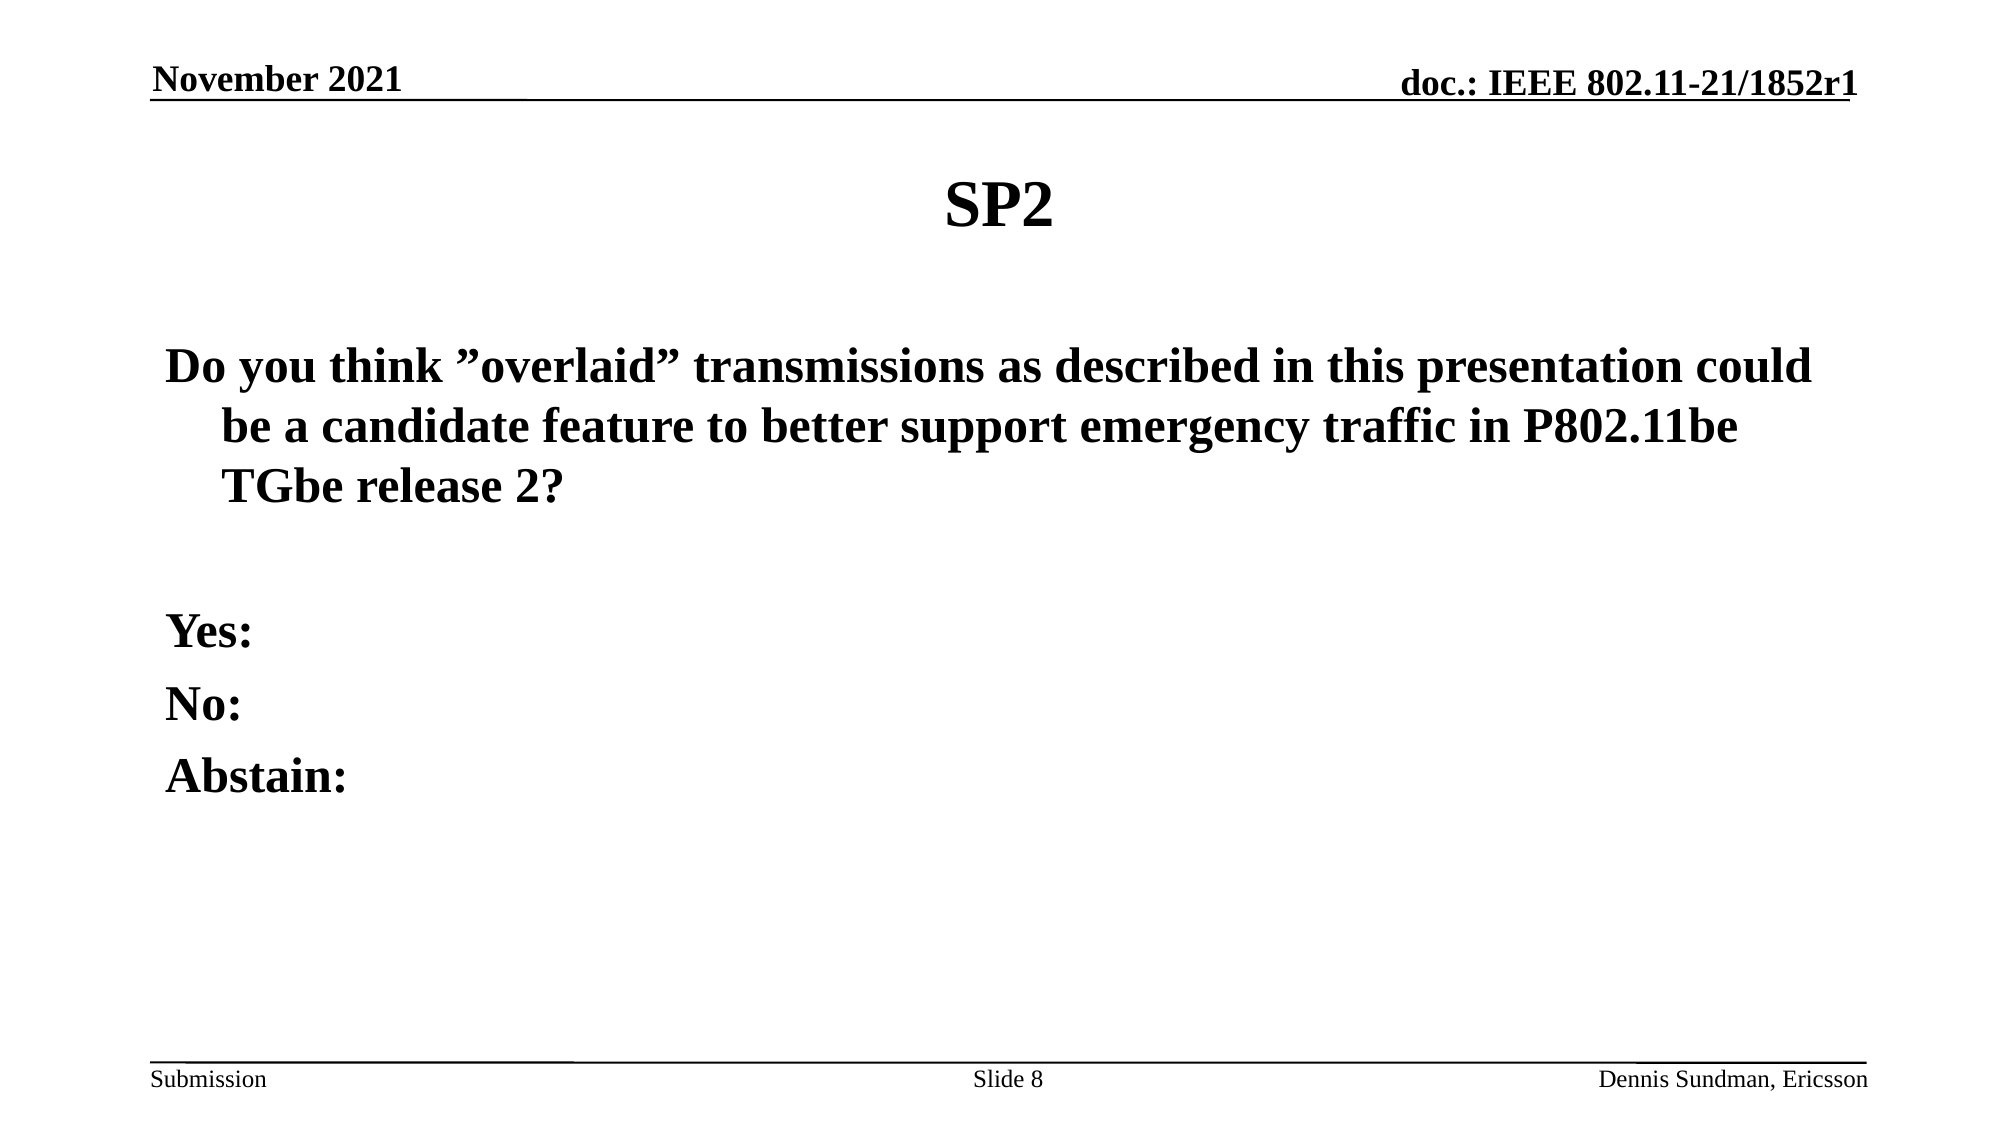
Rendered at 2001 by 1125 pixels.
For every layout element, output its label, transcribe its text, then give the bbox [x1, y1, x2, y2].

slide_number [152, 54, 563, 100]
title SP2 [149, 112, 1850, 288]
list Do you think ”overlaid” transmissions as described in this presentation could be a candidate feature to better support emergency traffic in P802.11be TGbe release 2? Yes: No: Abstain: [149, 324, 1850, 1000]
footer Dennis Sundman, Ericsson [1171, 1061, 1869, 1093]
slide_number Slide 8 [950, 1061, 1067, 1123]
